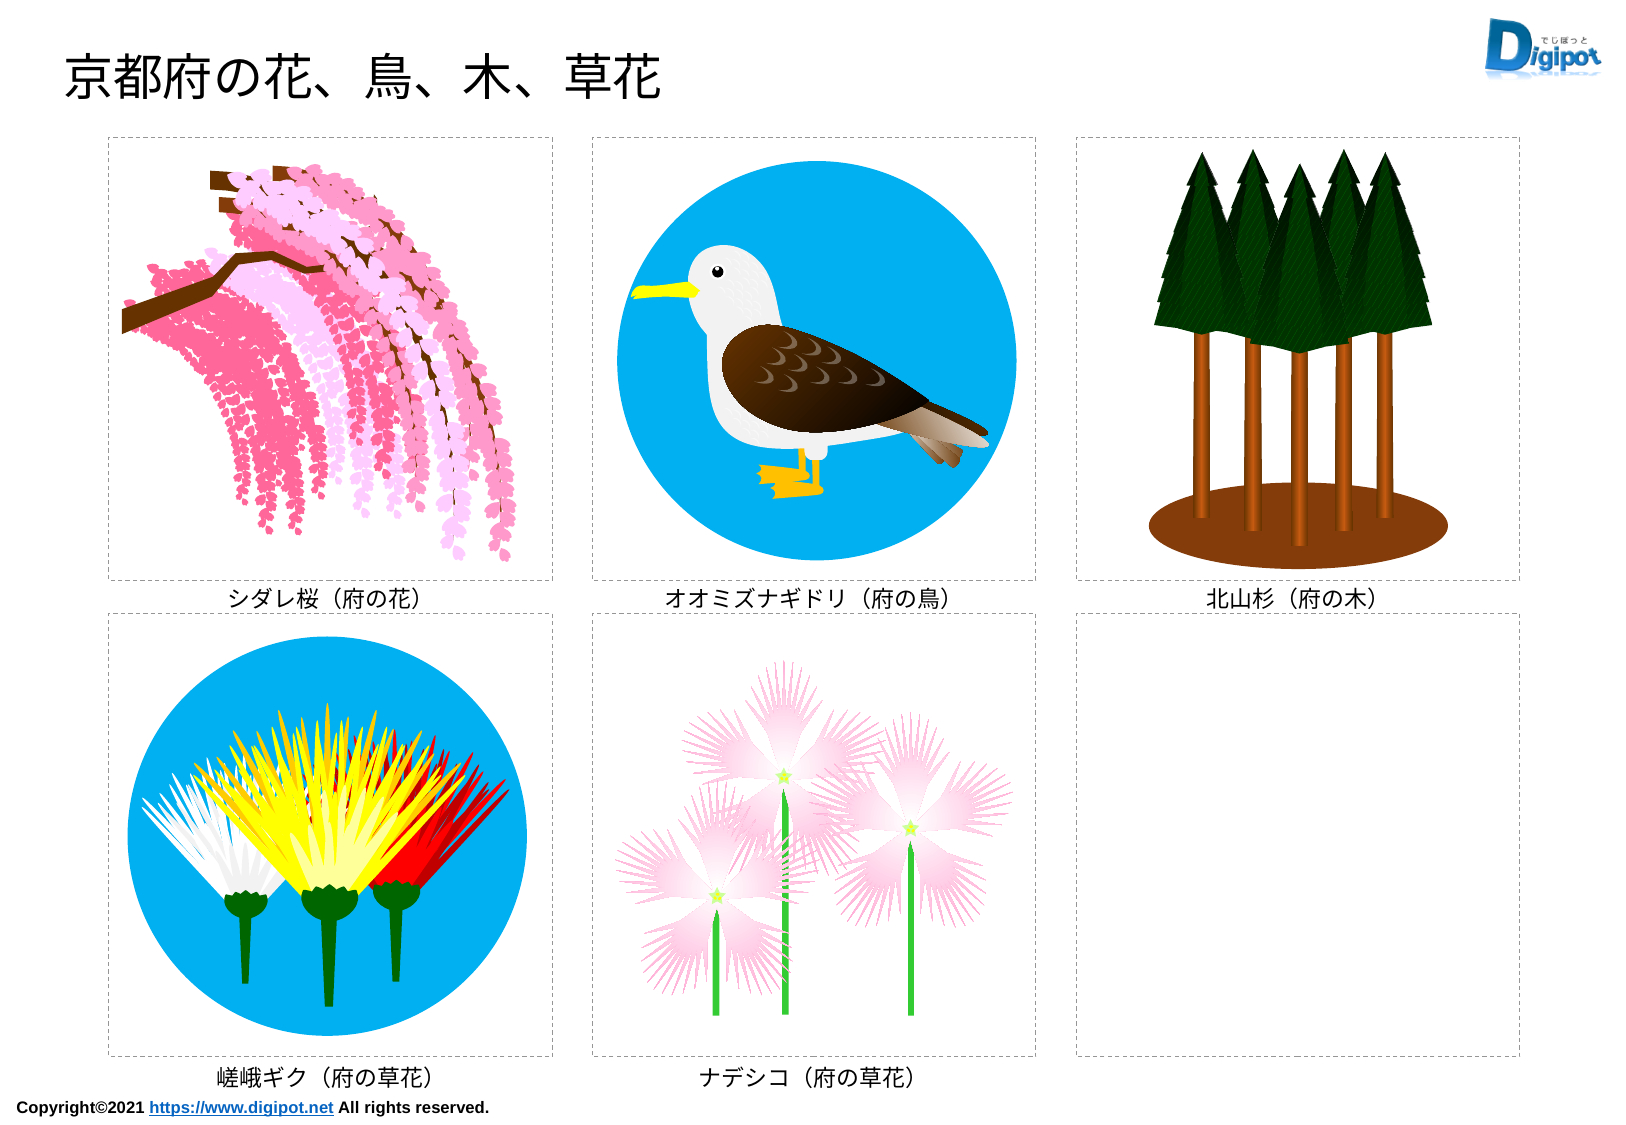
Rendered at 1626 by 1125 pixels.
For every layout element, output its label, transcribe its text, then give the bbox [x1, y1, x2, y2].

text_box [121, 163, 518, 563]
text_box 嵯峨ギク（府の草花） [104, 1056, 558, 1099]
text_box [617, 161, 1017, 561]
text_box シダレ桜（府の花） [104, 577, 558, 620]
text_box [1148, 149, 1448, 570]
text_box 北山杉（府の木） [1071, 577, 1525, 620]
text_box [127, 636, 527, 1036]
text_box ナデシコ（府の草花） [587, 1056, 1041, 1099]
text_box オオミズナギドリ（府の鳥） [587, 577, 1041, 620]
text_box 京都府の花、鳥、木、草花 [48, 38, 679, 113]
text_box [615, 660, 1013, 1016]
picture [1485, 18, 1602, 82]
